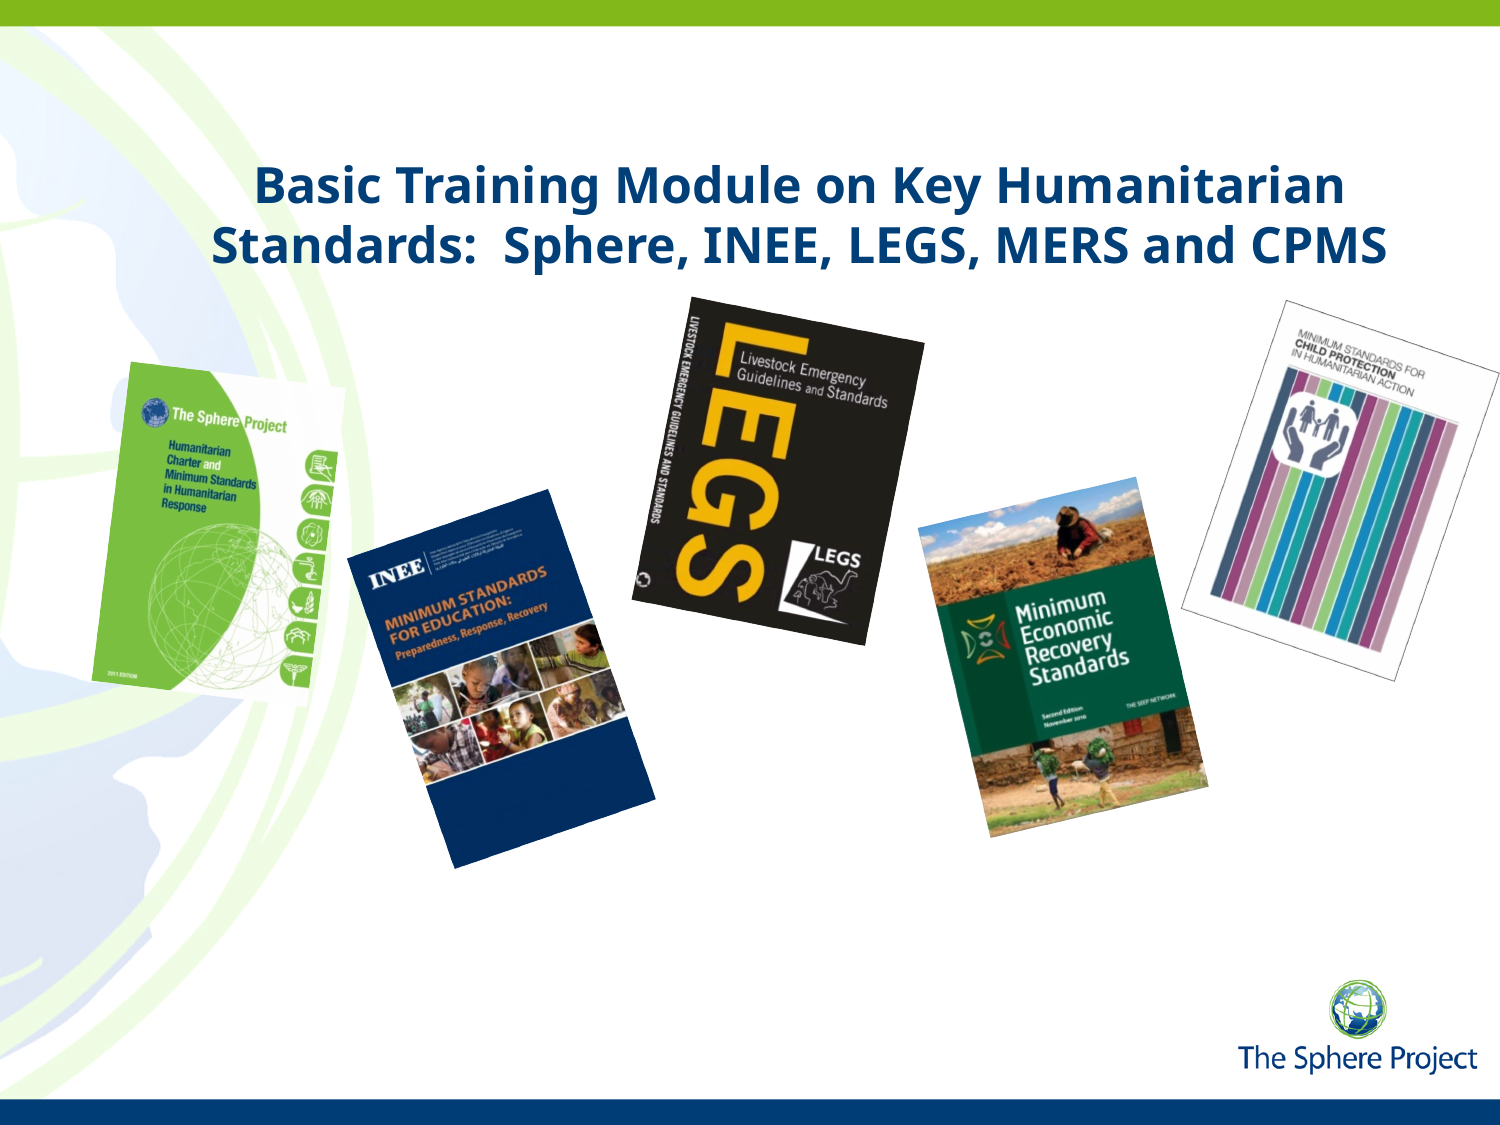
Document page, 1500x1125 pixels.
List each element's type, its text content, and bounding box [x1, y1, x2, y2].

picture [0, 27, 1499, 1099]
text_box [218, 0, 1459, 146]
text_box Basic Training Module on Key Humanitarian Standards: Sphere, INEE, LEGS, MERS and CPMS [137, 146, 1463, 386]
